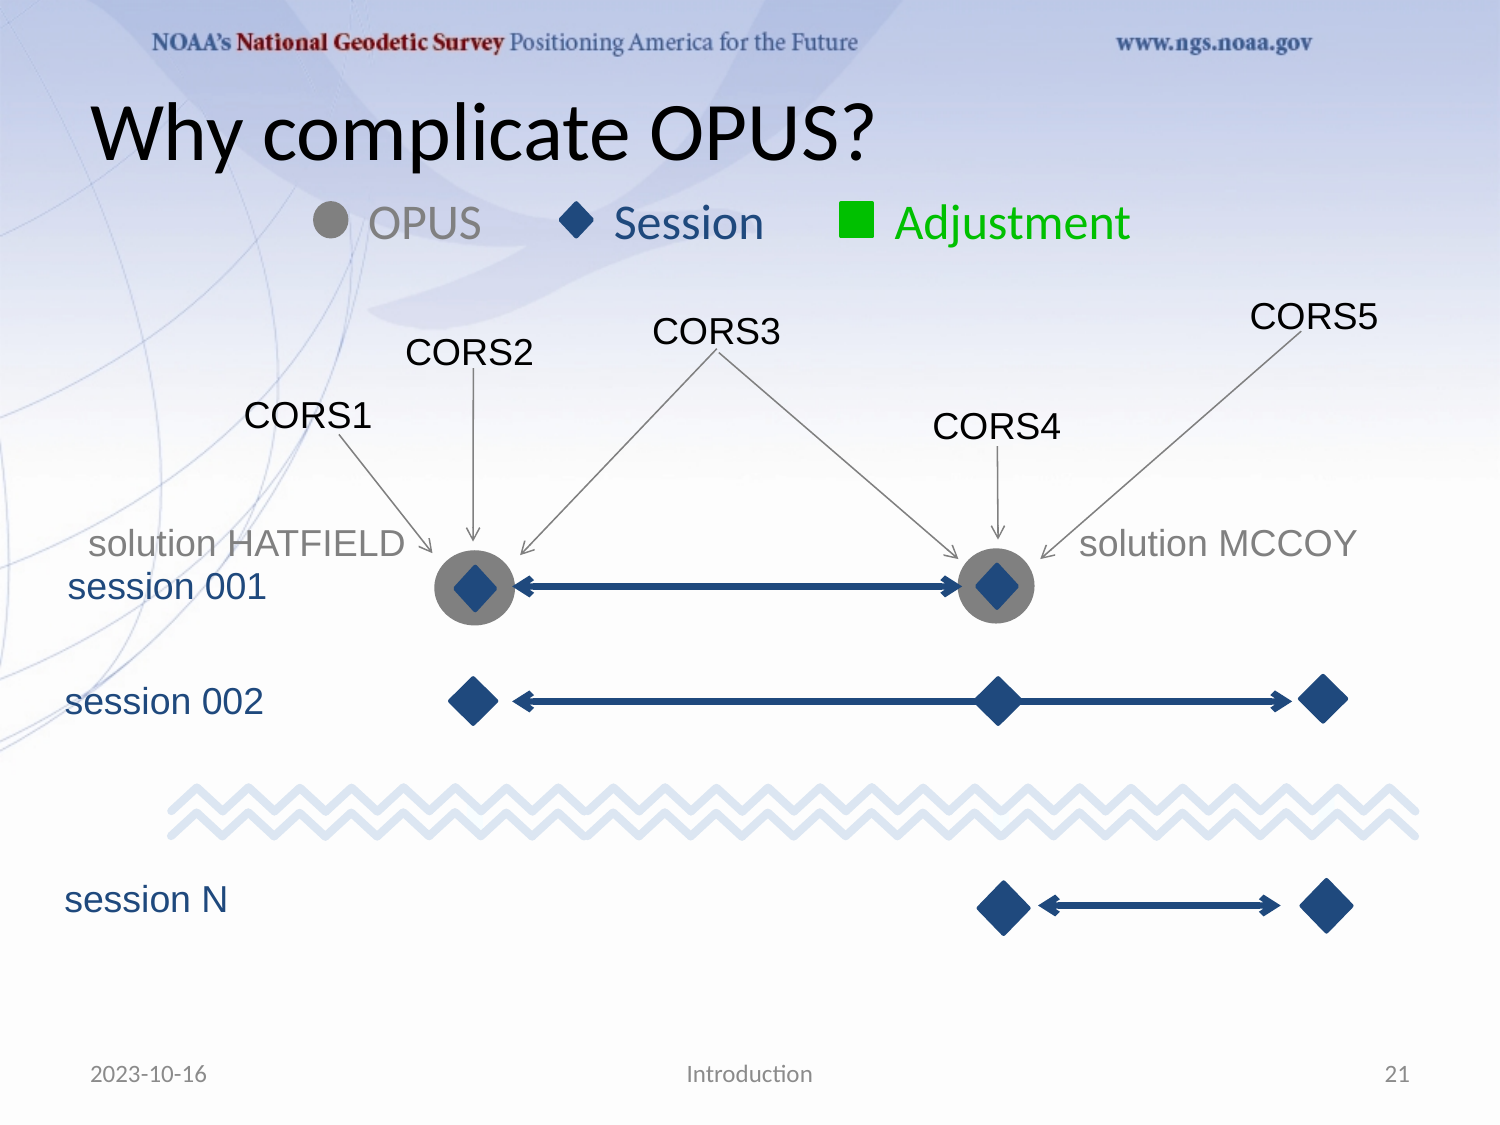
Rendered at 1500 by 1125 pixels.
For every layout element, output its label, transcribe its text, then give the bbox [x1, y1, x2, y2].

text_box solution MCCOY [1306, 511, 1373, 572]
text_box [449, 675, 1347, 725]
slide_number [75, 1042, 425, 1103]
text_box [314, 181, 1148, 258]
title Why complicate OPUS? [74, 74, 1426, 181]
text_box session N [49, 867, 244, 928]
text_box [718, 330, 1302, 622]
footer Introduction [512, 1042, 988, 1103]
picture [0, 0, 1500, 1125]
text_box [338, 348, 714, 624]
text_box session 002 [49, 669, 280, 730]
text_box CORS2 [390, 321, 549, 347]
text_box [170, 786, 1416, 837]
text_box CORS5 [1234, 285, 1394, 345]
text_box CORS3 [637, 299, 797, 347]
text_box CORS1 [228, 383, 333, 444]
text_box session 001 [52, 554, 283, 615]
text_box solution HATFIELD [73, 511, 333, 572]
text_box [978, 879, 1352, 935]
slide_number 21 [1074, 1042, 1425, 1103]
